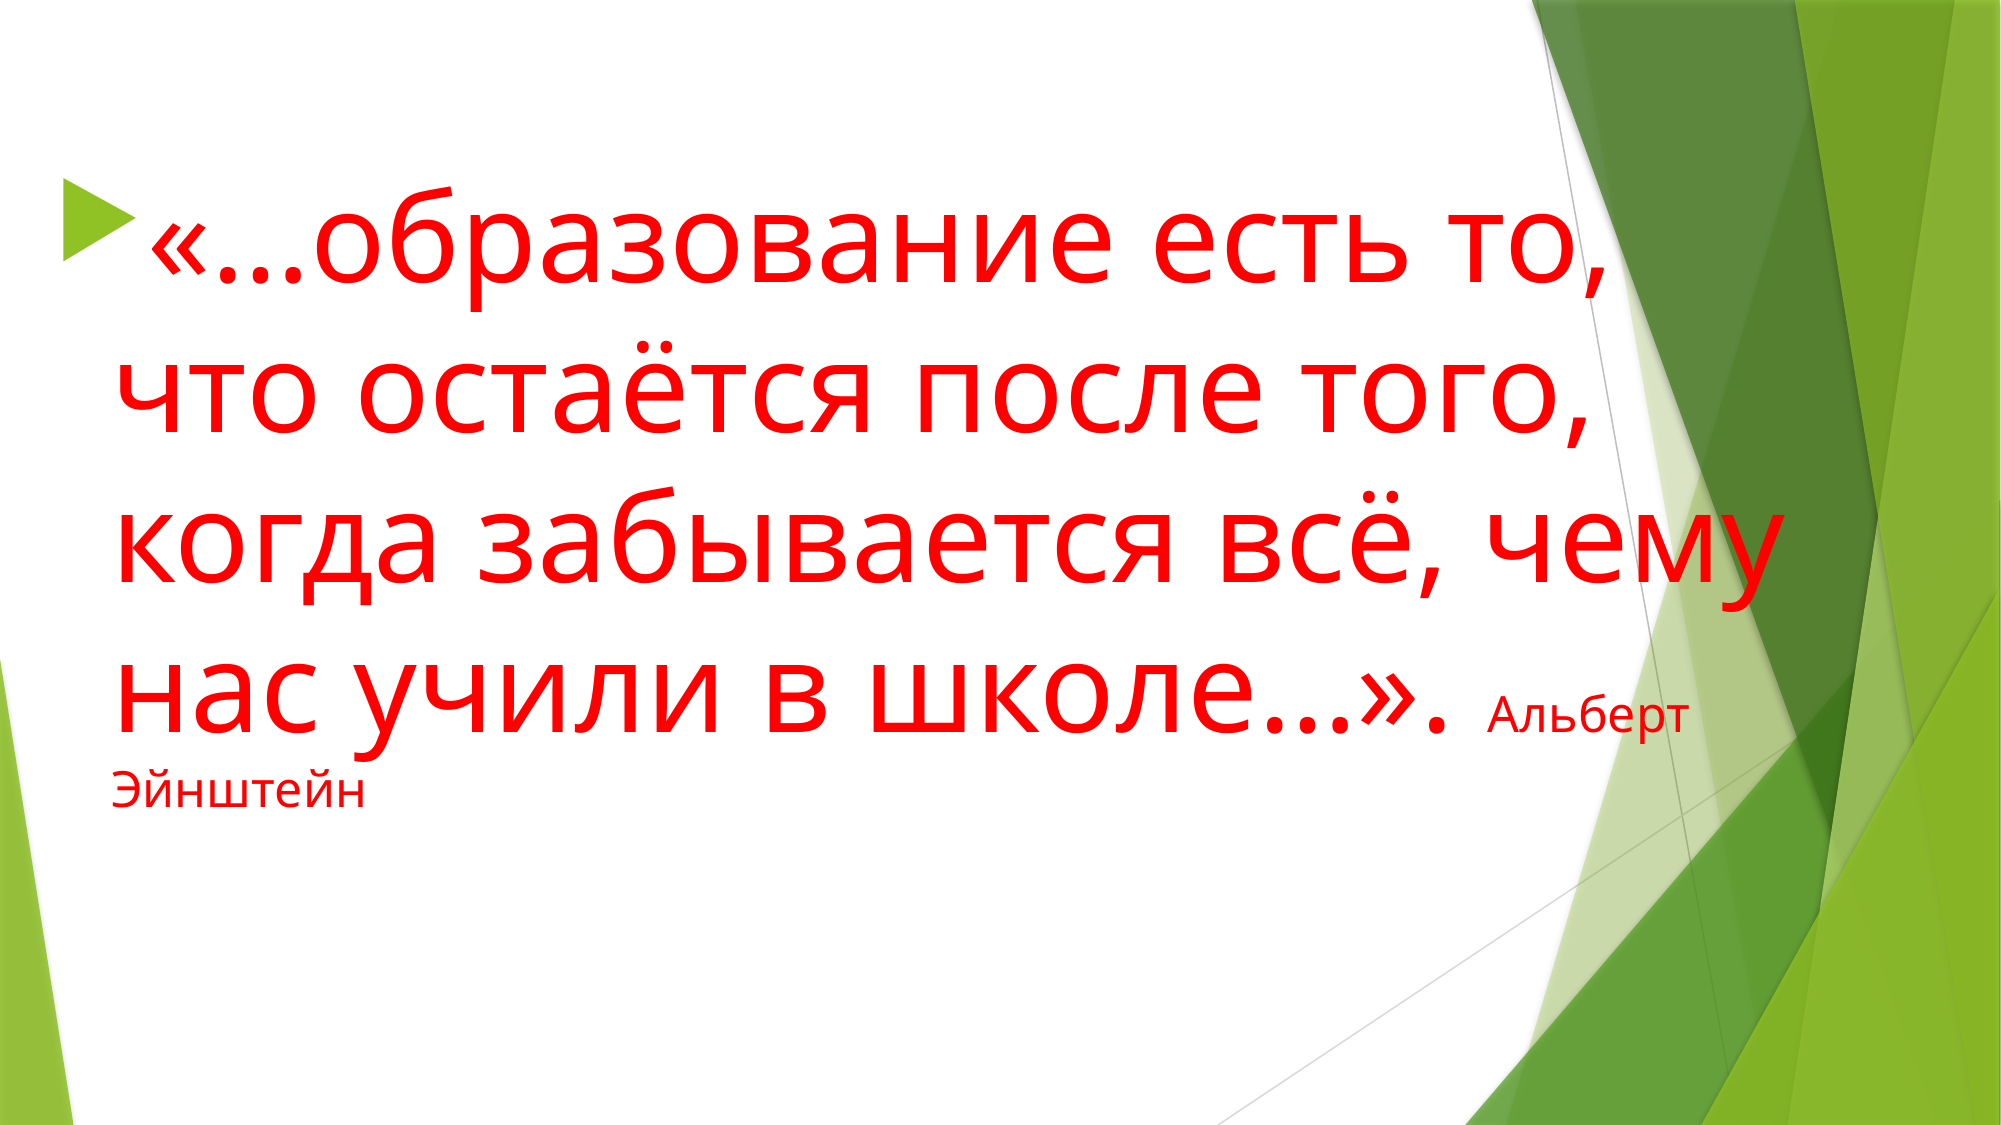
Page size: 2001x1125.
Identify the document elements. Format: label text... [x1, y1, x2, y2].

list «…образование есть то, что остаётся после того, когда забывается всё, чему нас учили в школе…». Альберт Эйнштейн [39, 149, 1846, 1072]
